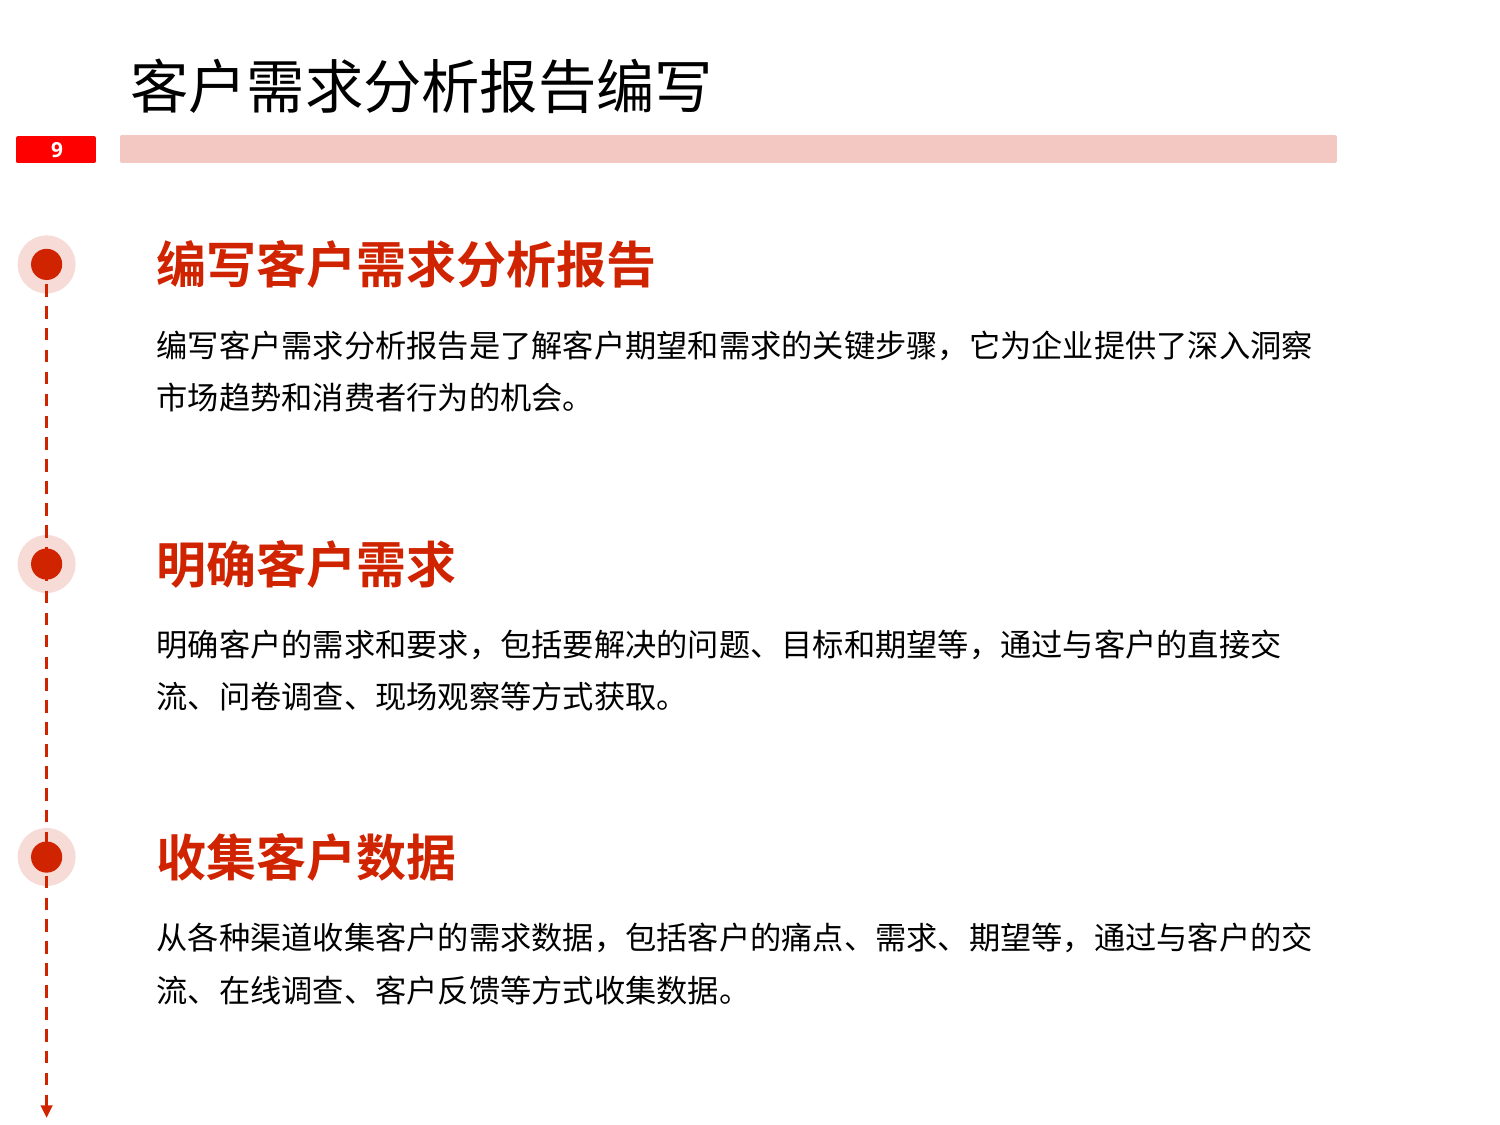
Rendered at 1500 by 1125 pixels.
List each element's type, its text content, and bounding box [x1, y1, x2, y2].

text_box 收集客户数据 [156, 794, 1306, 886]
text_box 从各种渠道收集客户的需求数据，包括客户的痛点、需求、期望等，通过与客户的交流、在线调查、客户反馈等方式收集数据。 [156, 903, 1317, 1029]
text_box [17, 235, 76, 294]
text_box [17, 129, 97, 189]
text_box 编写客户需求分析报告是了解客户期望和需求的关键步骤，它为企业提供了深入洞察市场趋势和消费者行为的机会。 [156, 310, 1341, 437]
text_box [17, 534, 42, 594]
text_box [51, 827, 76, 887]
text_box 编写客户需求分析报告 [156, 202, 1223, 294]
text_box 客户需求分析报告编写 [115, 42, 728, 128]
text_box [17, 827, 42, 887]
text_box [51, 534, 76, 594]
text_box 明确客户需求 [156, 501, 1306, 593]
text_box 明确客户的需求和要求，包括要解决的问题、目标和期望等，通过与客户的直接交流、问卷调查、现场观察等方式获取。 [156, 610, 1329, 736]
